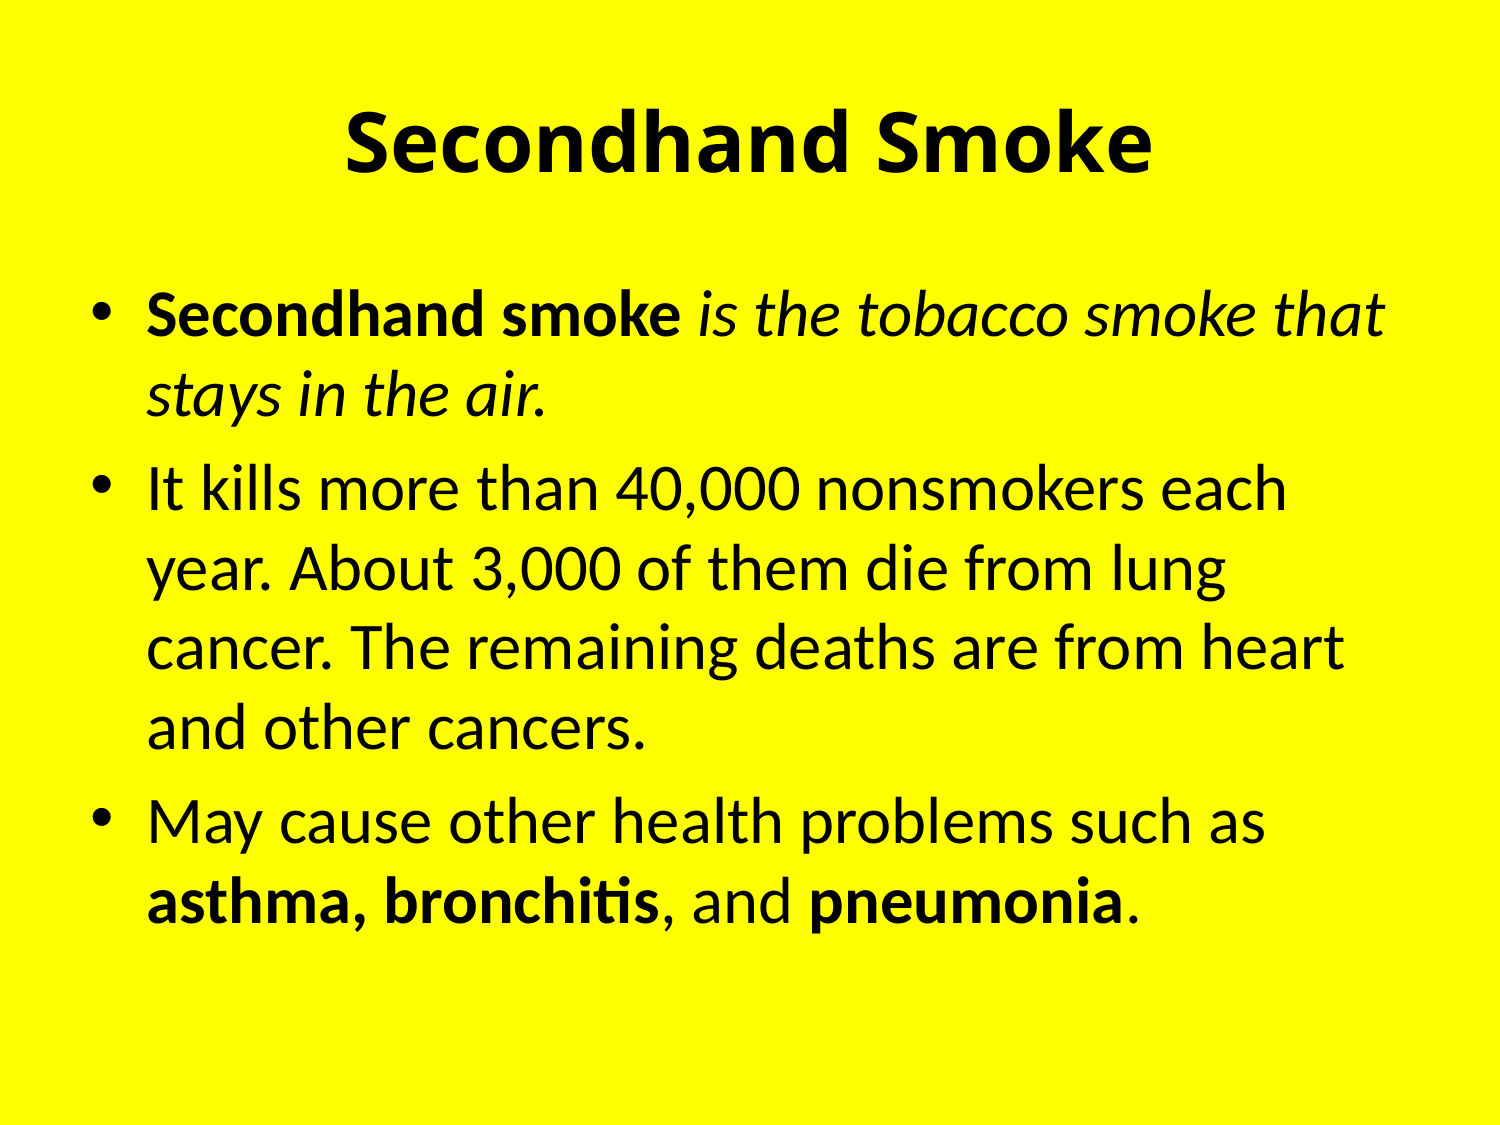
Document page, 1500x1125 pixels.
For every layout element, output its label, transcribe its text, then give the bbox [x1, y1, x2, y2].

list Secondhand smoke is the tobacco smoke that stays in the air. It kills more than 40,000 nonsmokers each year. About 3,000 of them die from lung cancer. The remaining deaths are from heart and other cancers. May cause other health problems such as asthma, bronchitis, and pneumonia. [75, 262, 1425, 1005]
title Secondhand Smoke [75, 45, 1425, 233]
